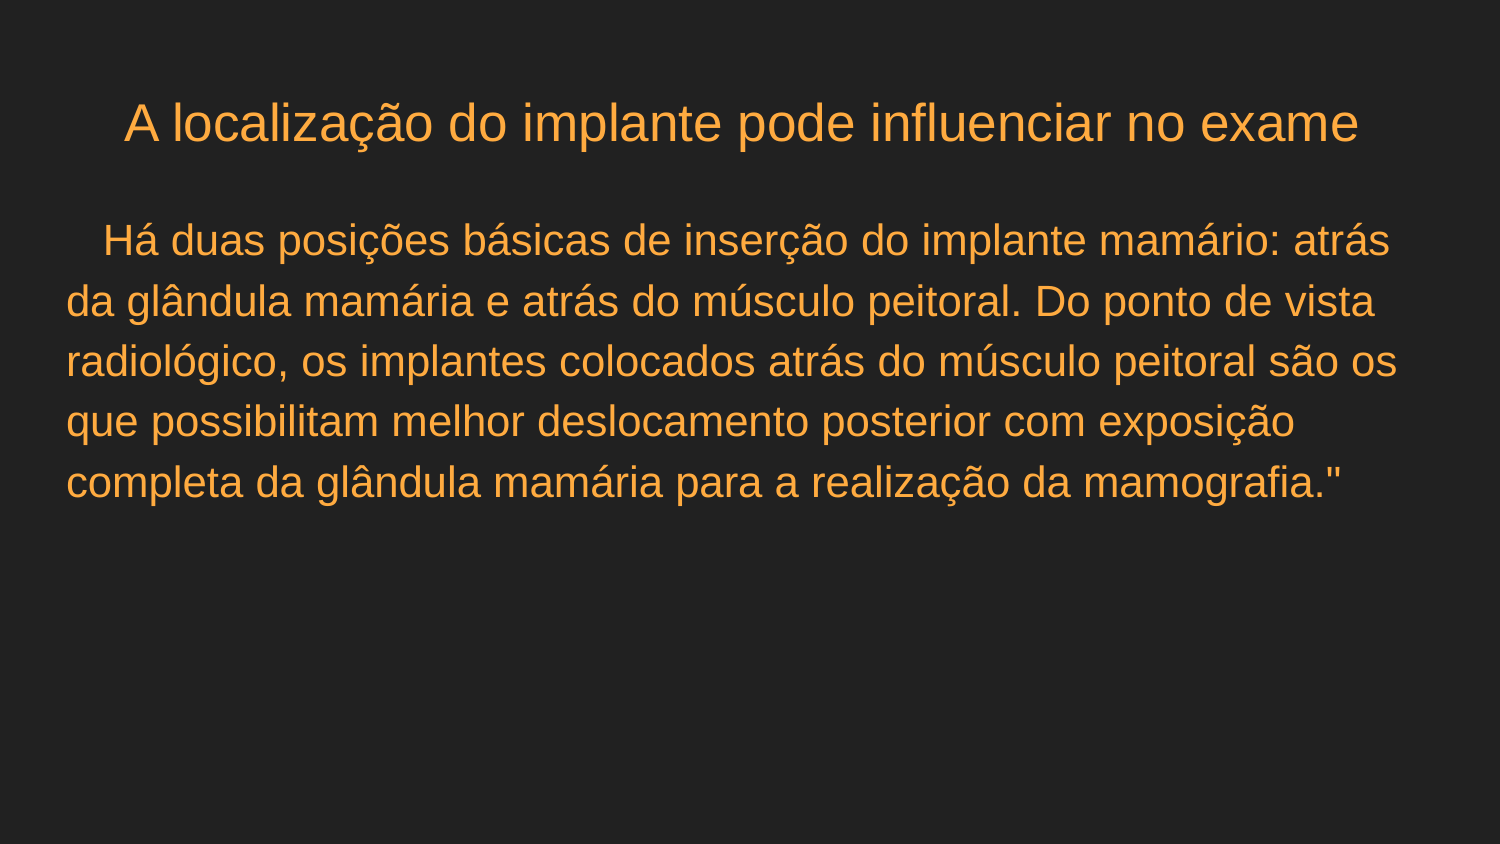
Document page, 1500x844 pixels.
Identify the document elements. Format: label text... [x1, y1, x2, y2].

list Há duas posições básicas de inserção do implante mamário: atrás da glândula mamária e atrás do músculo peitoral. Do ponto de vista radiológico, os implantes colocados atrás do músculo peitoral são os que possibilitam melhor deslocamento posterior com exposição completa da glândula mamária para a realização da mamografia." [51, 189, 1449, 750]
title A localização do implante pode influenciar no exame [51, 72, 1449, 167]
